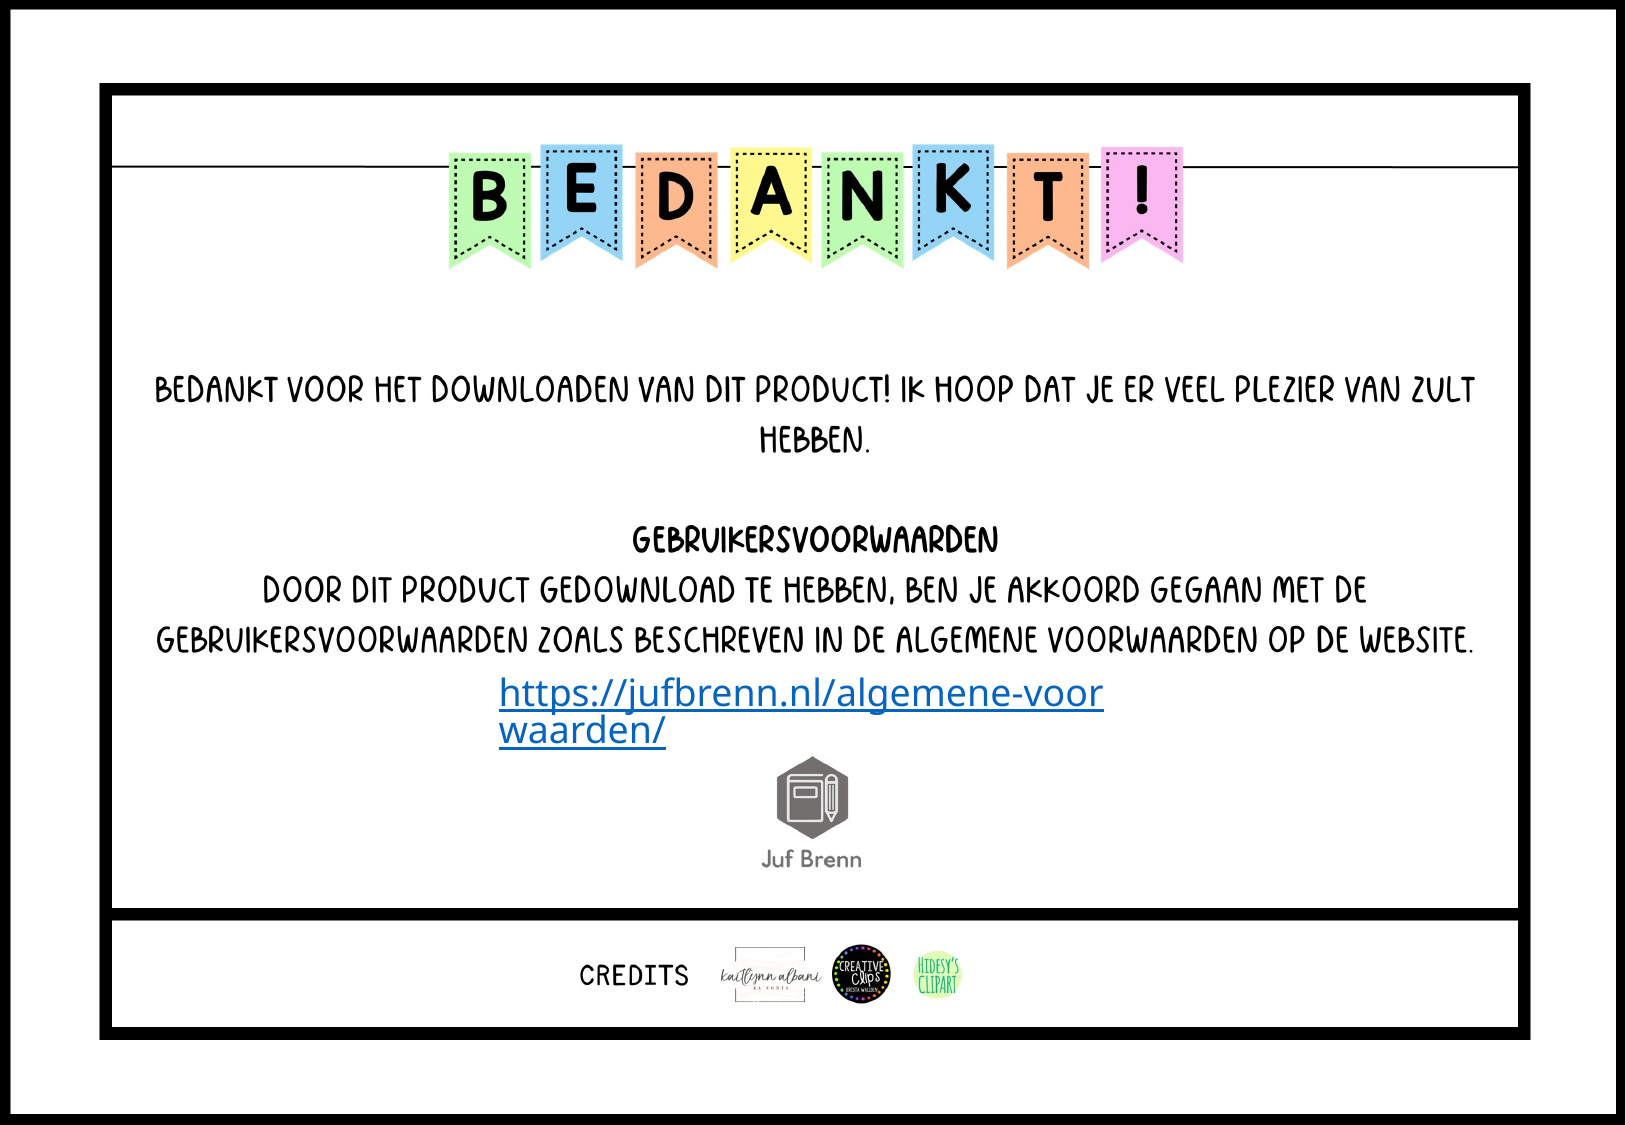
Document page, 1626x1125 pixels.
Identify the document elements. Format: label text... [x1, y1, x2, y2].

picture [0, 0, 1626, 1125]
text_box https://jufbrenn.nl/algemene-voorwaarden/ [483, 661, 1144, 728]
